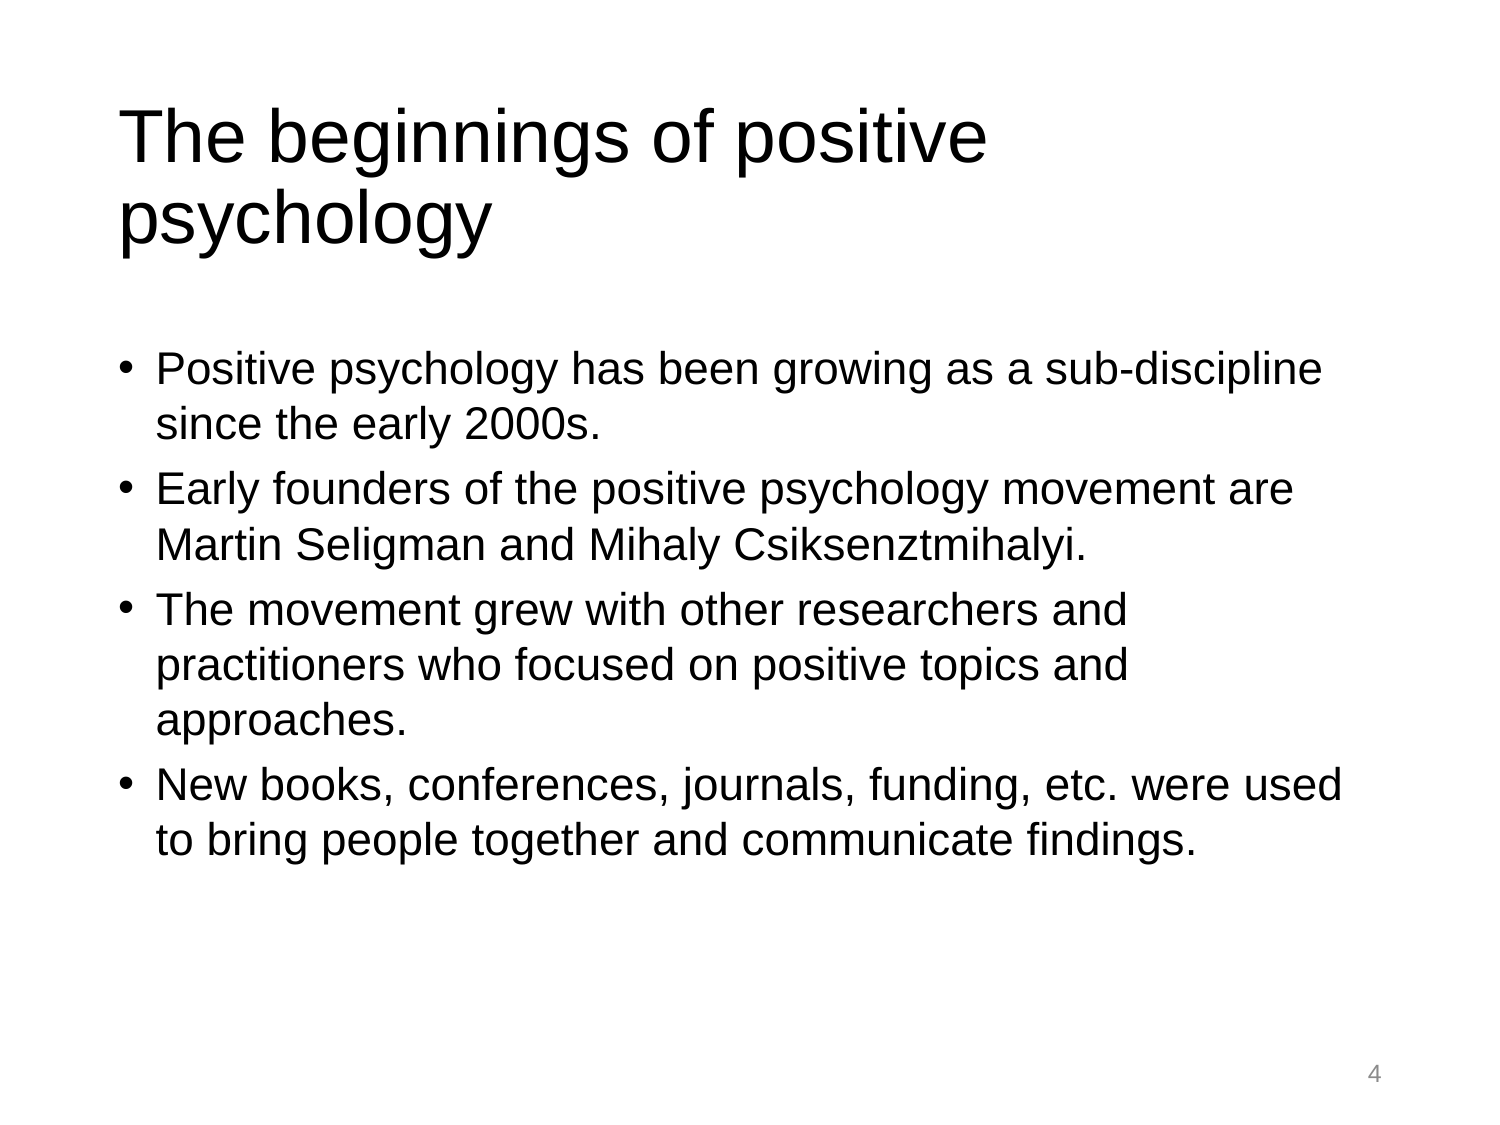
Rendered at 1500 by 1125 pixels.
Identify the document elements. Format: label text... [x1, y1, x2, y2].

title The beginnings of positive psychology [103, 70, 1397, 288]
list Positive psychology has been growing as a sub-discipline since the early 2000s. Early founders of the positive psychology movement are Martin Seligman and Mihaly Csiksenztmihalyi. The movement grew with other researchers and practitioners who focused on positive topics and approaches. New books, conferences, journals, funding, etc. were used to bring people together and communicate findings. [103, 331, 1397, 1013]
slide_number 4 [1059, 1042, 1397, 1103]
